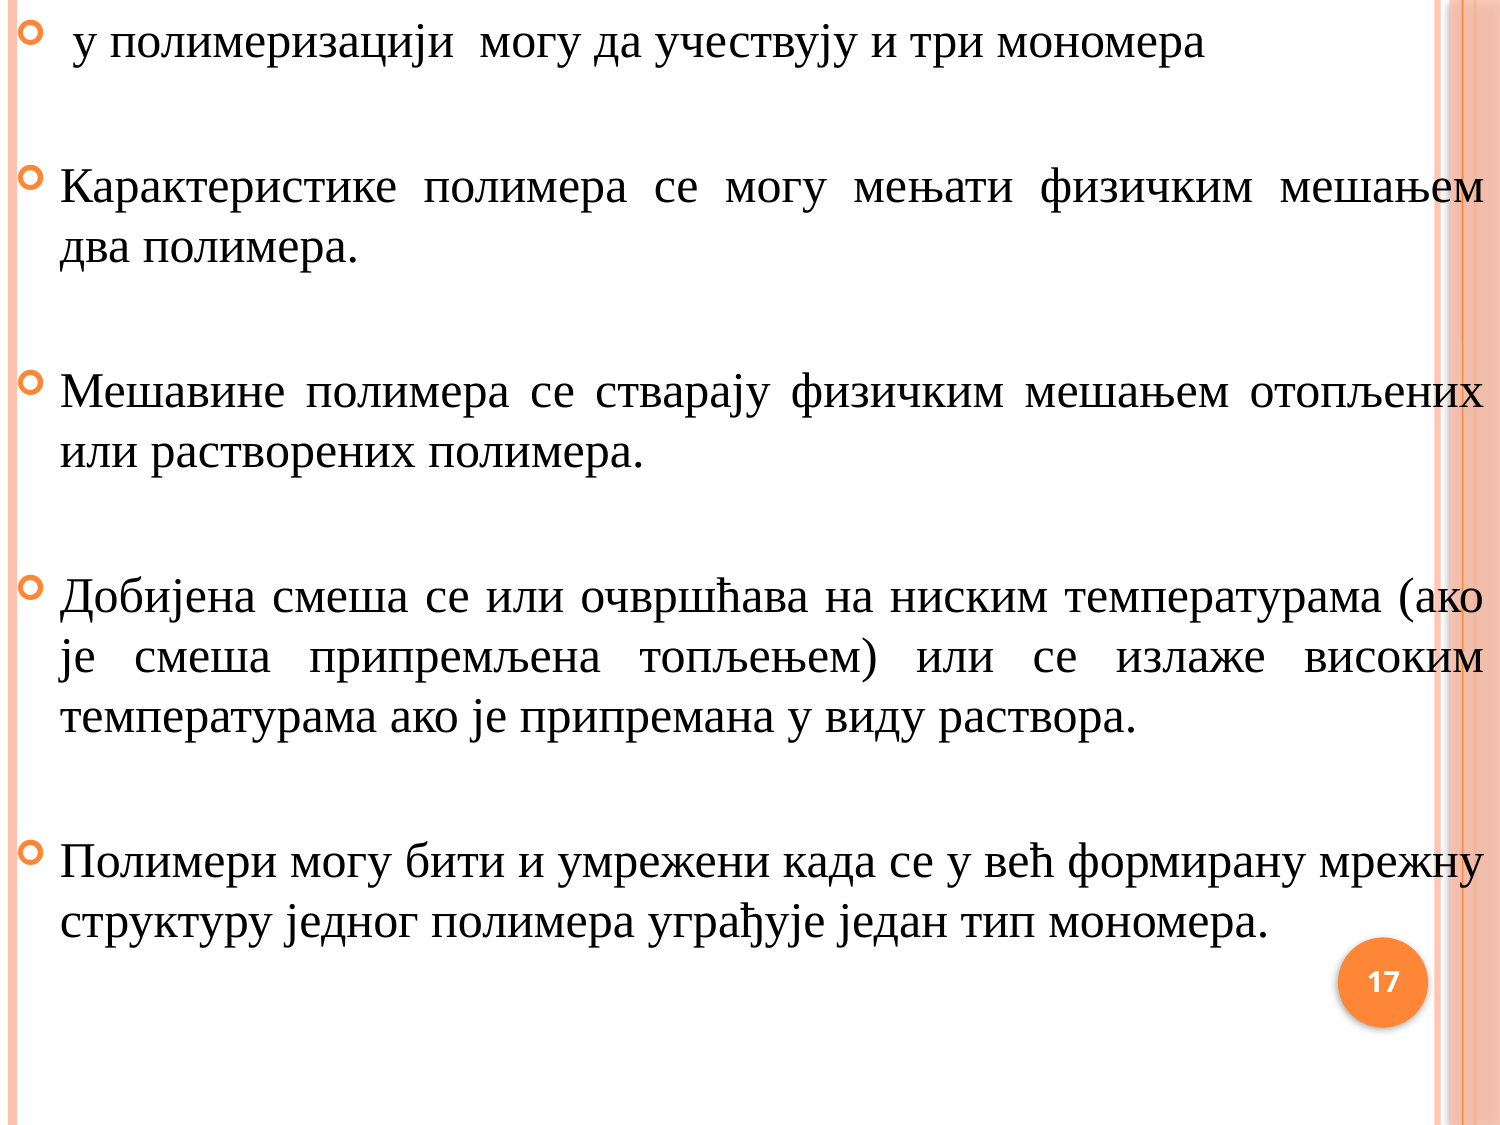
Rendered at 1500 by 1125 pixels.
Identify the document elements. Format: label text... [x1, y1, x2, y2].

list у полимеризацији могу да учествују и три мономера Карактеристике полимера се могу мењати физичким мешањем два полимера. Мешавине полимера се стварају физичким мешањем отопљених или растворених полимера. Добијена смеша се или очвршћава на ниским температурама (ако је смеша припремљена топљењем) или се излаже високим температурама ако је припремана у виду раствора. Полимери могу бити и умрежени када се у већ формирану мрежну структуру једног полимера уграђује један тип мономера. [0, 0, 1500, 1125]
slide_number 17 [1333, 940, 1434, 1026]
